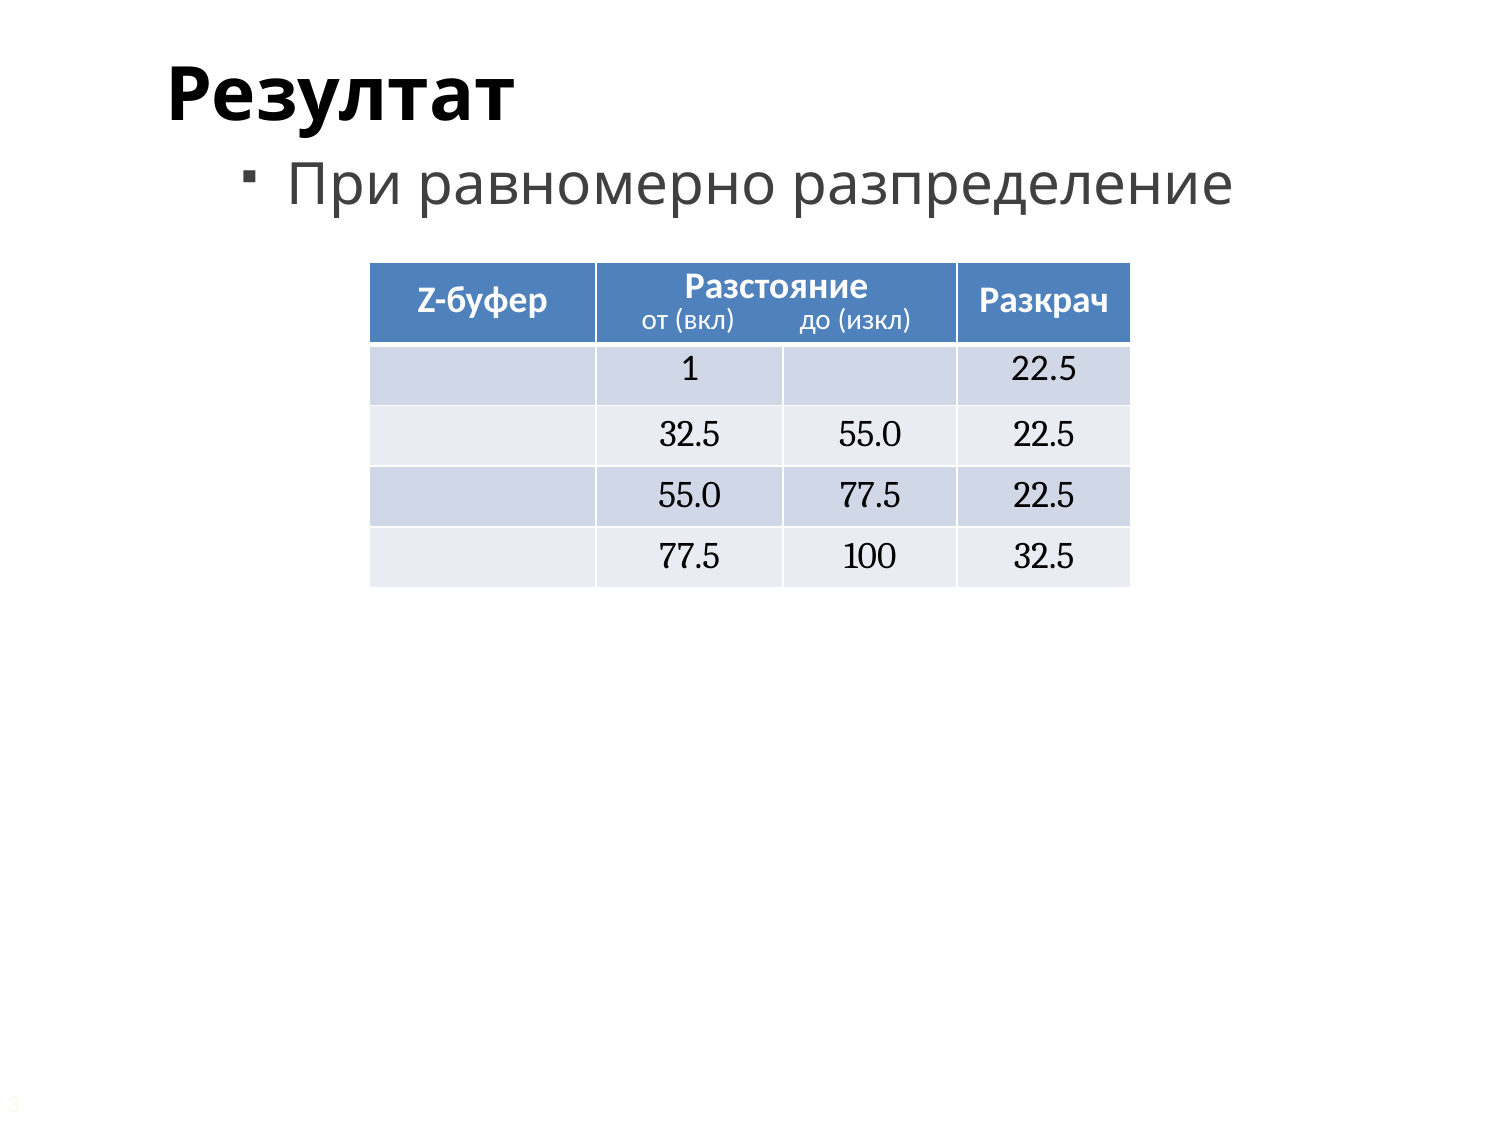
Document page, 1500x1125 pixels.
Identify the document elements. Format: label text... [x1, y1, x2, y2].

list Резултат При равномерно разпределение [150, 37, 1488, 1113]
